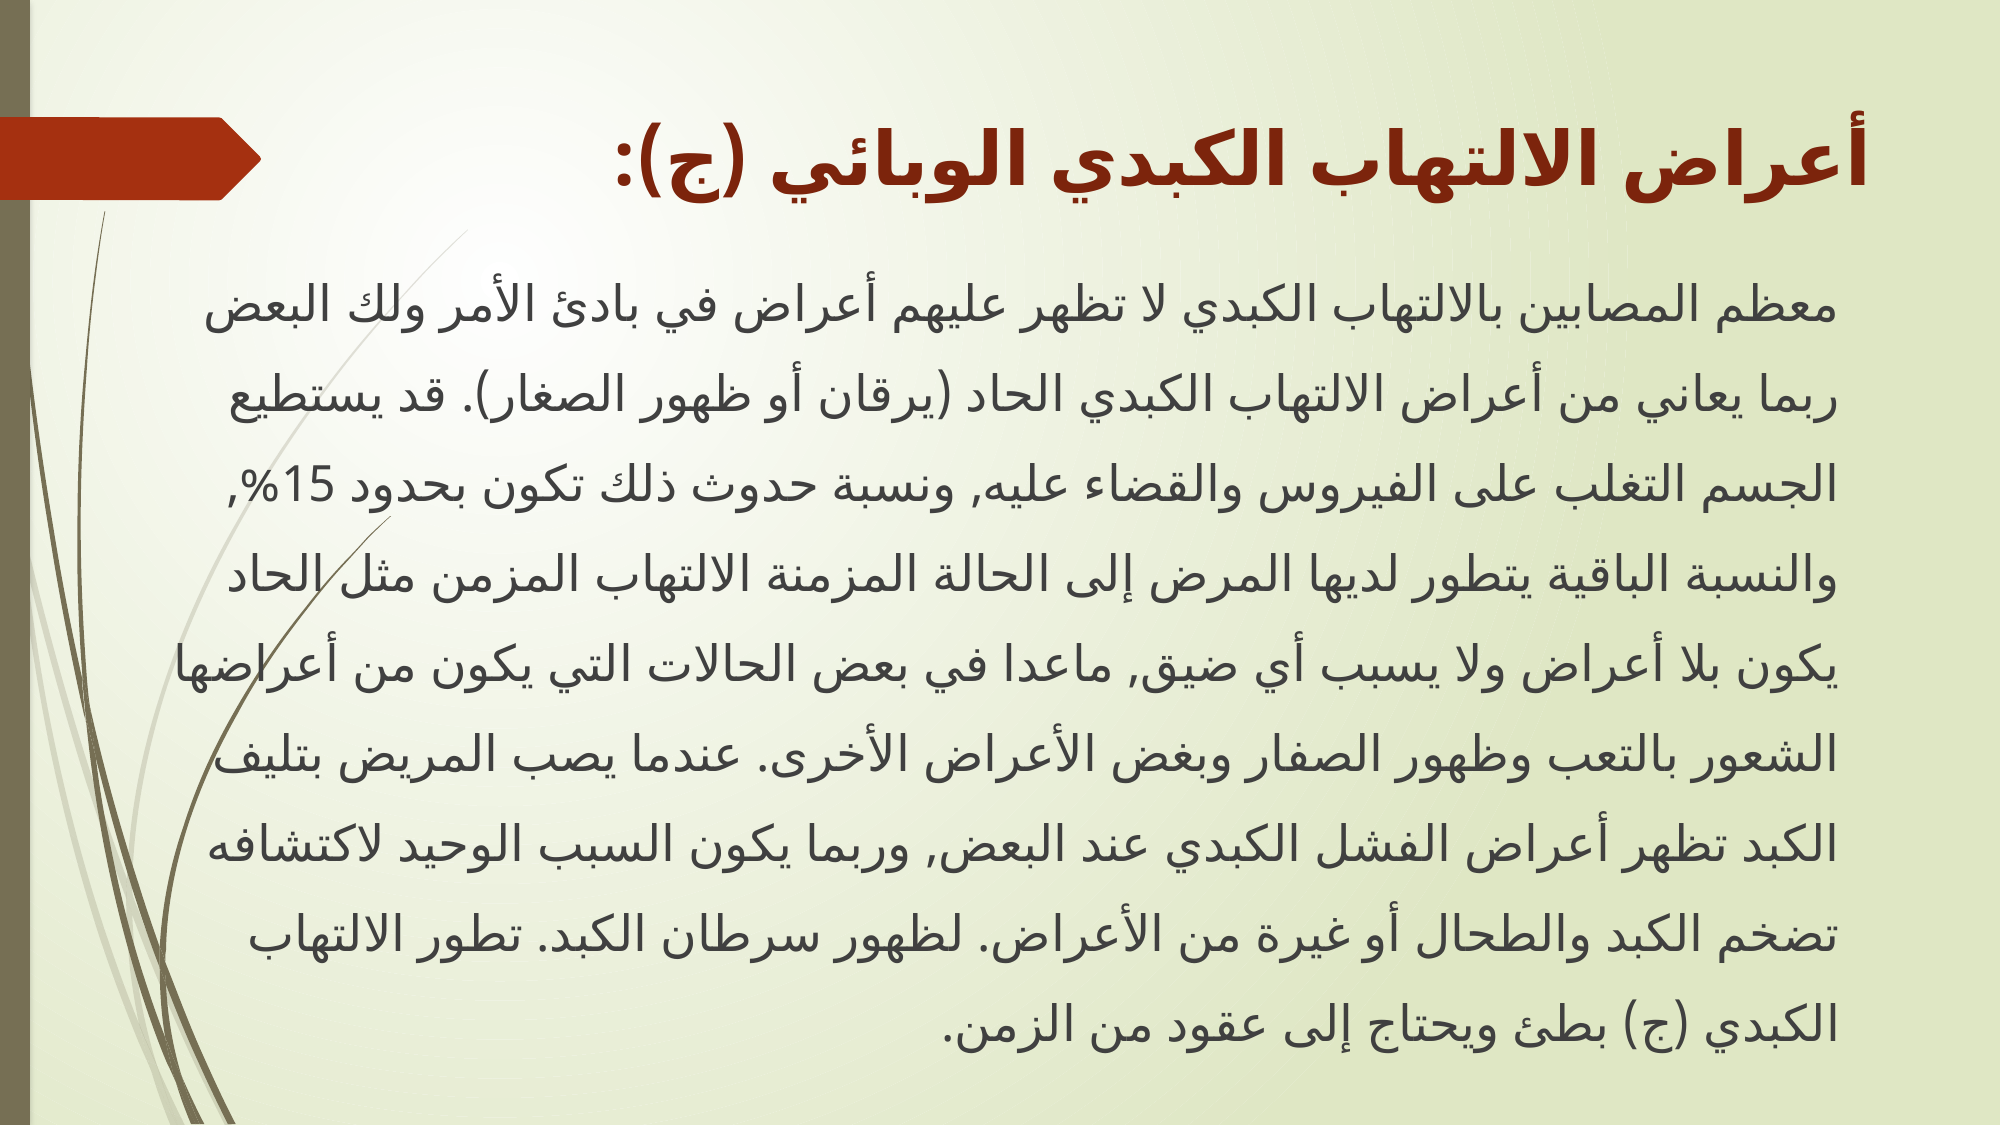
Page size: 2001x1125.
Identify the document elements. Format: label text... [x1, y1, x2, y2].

title أعراض الالتهاب الكبدي الوبائي (ج): [425, 102, 1888, 313]
list معظم المصابين بالالتهاب الكبدي لا تظهر عليهم أعراض في بادئ الأمر ولك البعض ربما يعاني من أعراض الالتهاب الكبدي الحاد (يرقان أو ظهور الصغار). قد يستطيع الجسم التغلب على الفيروس والقضاء عليه, ونسبة حدوث ذلك تكون بحدود 15%, والنسبة الباقية يتطور لديها المرض إلى الحالة المزمنة الالتهاب المزمن مثل الحاد يكون بلا أعراض ولا يسبب أي ضيق, ماعدا في بعض الحالات التي يكون من أعراضها الشعور بالتعب وظهور الصفار وبغض الأعراض الأخرى. عندما يصب المريض بتليف الكبد تظهر أعراض الفشل الكبدي عند البعض, وربما يكون السبب الوحيد لاكتشافه تضخم الكبد والطحال أو غيرة من الأعراض. لظهور سرطان الكبد. تطور الالتهاب الكبدي (ج) بطئ ويحتاج إلى عقود من الزمن. [137, 233, 1856, 854]
